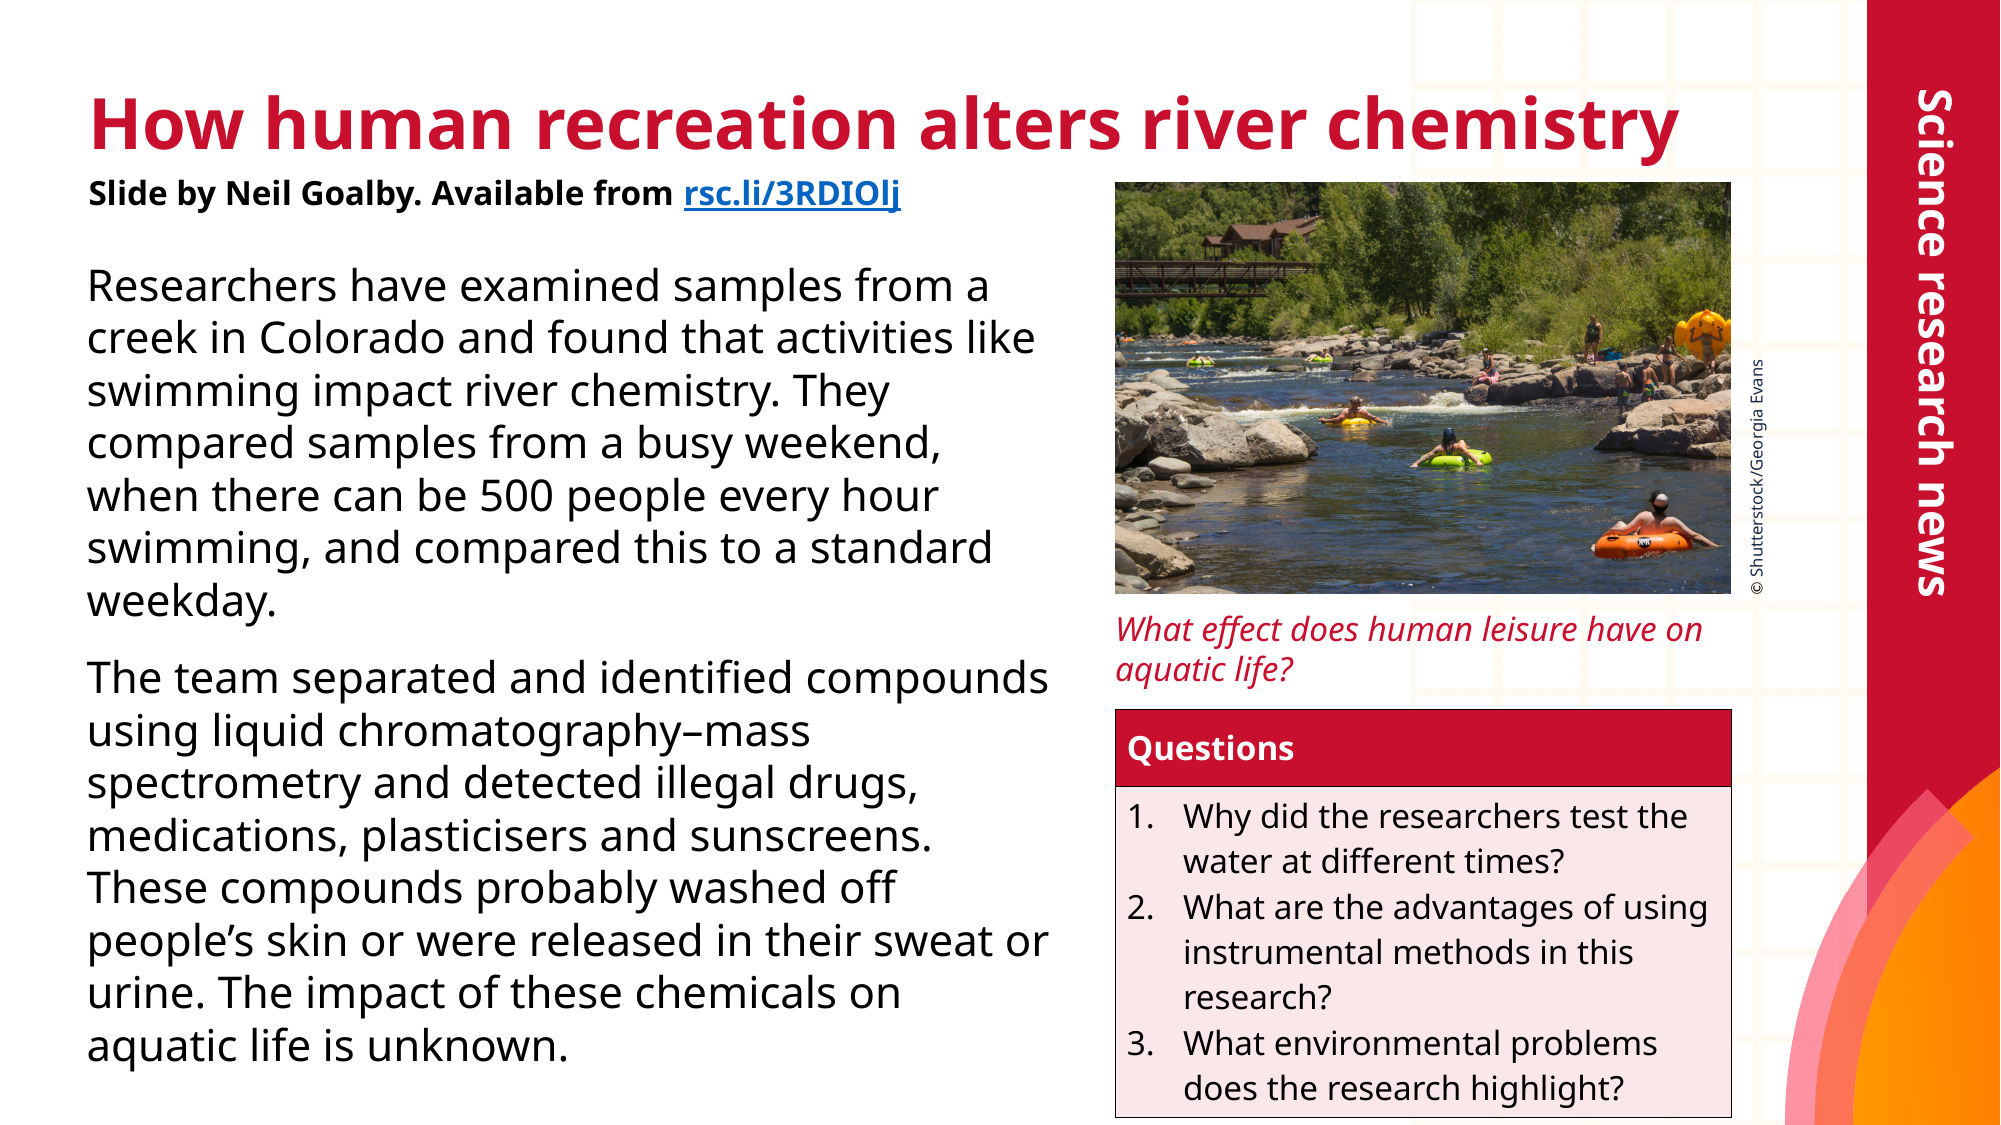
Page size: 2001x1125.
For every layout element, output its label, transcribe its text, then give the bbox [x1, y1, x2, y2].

picture [1115, 0, 2000, 1125]
list Researchers have examined samples from a creek in Colorado and found that activities like swimming impact river chemistry. They compared samples from a busy weekend, when there can be 500 people every hour swimming, and compared this to a standard weekday. The team separated and identified compounds using liquid chromatography–mass spectrometry and detected illegal drugs, medications, plasticisers and sunscreens. These compounds probably washed off people’s skin or were released in their sweat or urine. The impact of these chemicals on aquatic life is unknown. [86, 257, 1062, 1085]
title How human recreation alters river chemistry [88, 88, 1743, 161]
table_cell Why did the researchers test the water at different times? What are the advantages of using instrumental methods in this research? What environmental problems does the research highlight? [1116, 787, 1731, 1117]
text_box © Shutterstock/Georgia Evans [1738, 113, 1774, 610]
text_box Slide by Neil Goalby. Available from rsc.li/3RDIOlj [88, 173, 1738, 246]
text_box What effect does human leisure have on aquatic life? [1114, 607, 1732, 698]
table_header Questions [1116, 710, 1731, 786]
text_box Science research news [1867, 88, 2000, 765]
picture [1411, 161, 1738, 173]
